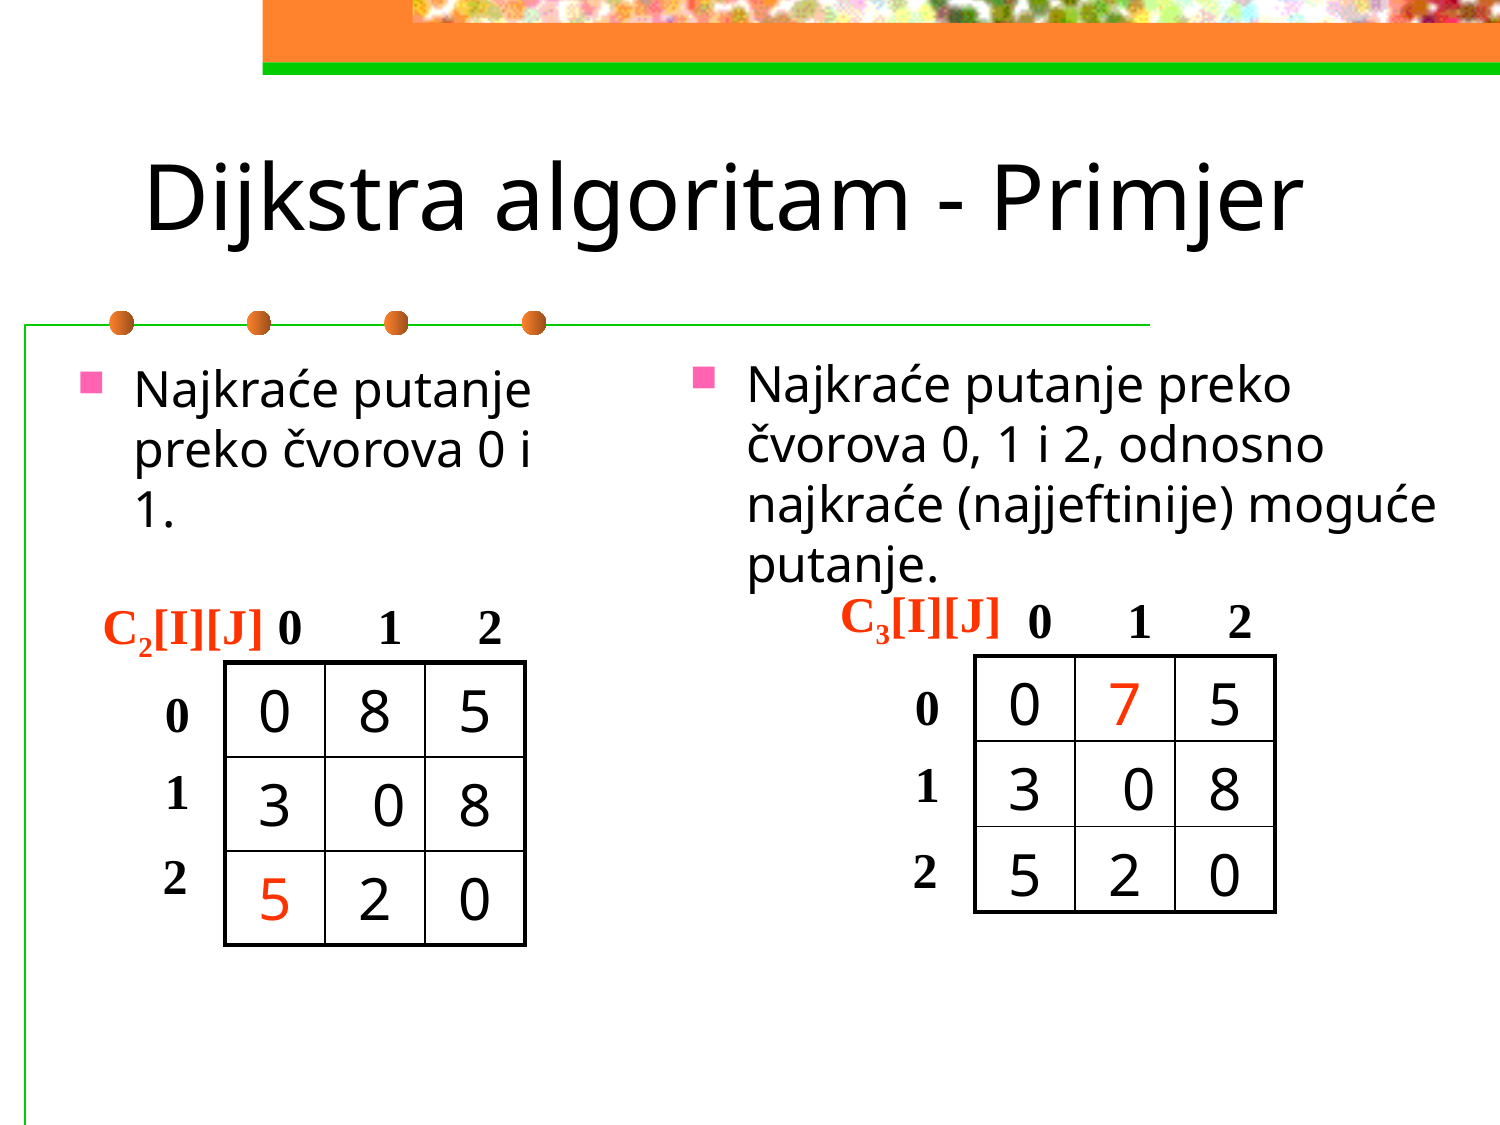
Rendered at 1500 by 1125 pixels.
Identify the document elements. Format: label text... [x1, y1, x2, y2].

table_header 7 [1076, 658, 1174, 740]
table_header 0 [977, 658, 1074, 740]
table_cell 3 [977, 742, 1074, 826]
text_box 2 [147, 837, 211, 913]
table_cell 0 [1076, 742, 1174, 826]
table_cell 2 [1076, 827, 1174, 910]
text_box 2 [897, 830, 961, 906]
text_box 1 [149, 752, 213, 827]
table_cell 5 [977, 827, 1074, 910]
table_cell 3 [227, 758, 324, 850]
text_box C3[I][J] [824, 574, 1338, 658]
table_header 8 [326, 671, 424, 756]
table_cell 2 [326, 852, 424, 943]
table_cell 8 [426, 758, 523, 850]
table_cell 0 [326, 758, 424, 850]
text_box C2[I][J] [87, 587, 600, 671]
title Dijkstra algoritam - Primjer [87, 99, 1363, 288]
table_header 0 [227, 671, 324, 756]
text_box Najkraće putanje preko čvorova 0, 1 i 2, odnosno najkraće (najjeftinije) moguće putanje. [674, 345, 1500, 538]
text_box 0 [149, 674, 213, 750]
table_cell 0 [426, 852, 523, 943]
table_header 5 [1176, 658, 1273, 740]
table_cell 0 [1176, 827, 1273, 910]
list Najkraće putanje preko čvorova 0 i 1. [62, 350, 600, 513]
text_box 1 [899, 745, 963, 820]
table_header 5 [426, 671, 523, 756]
table_cell 8 [1176, 742, 1273, 826]
text_box 0 [899, 668, 963, 743]
picture [412, 0, 1500, 23]
table_cell 5 [227, 852, 324, 943]
